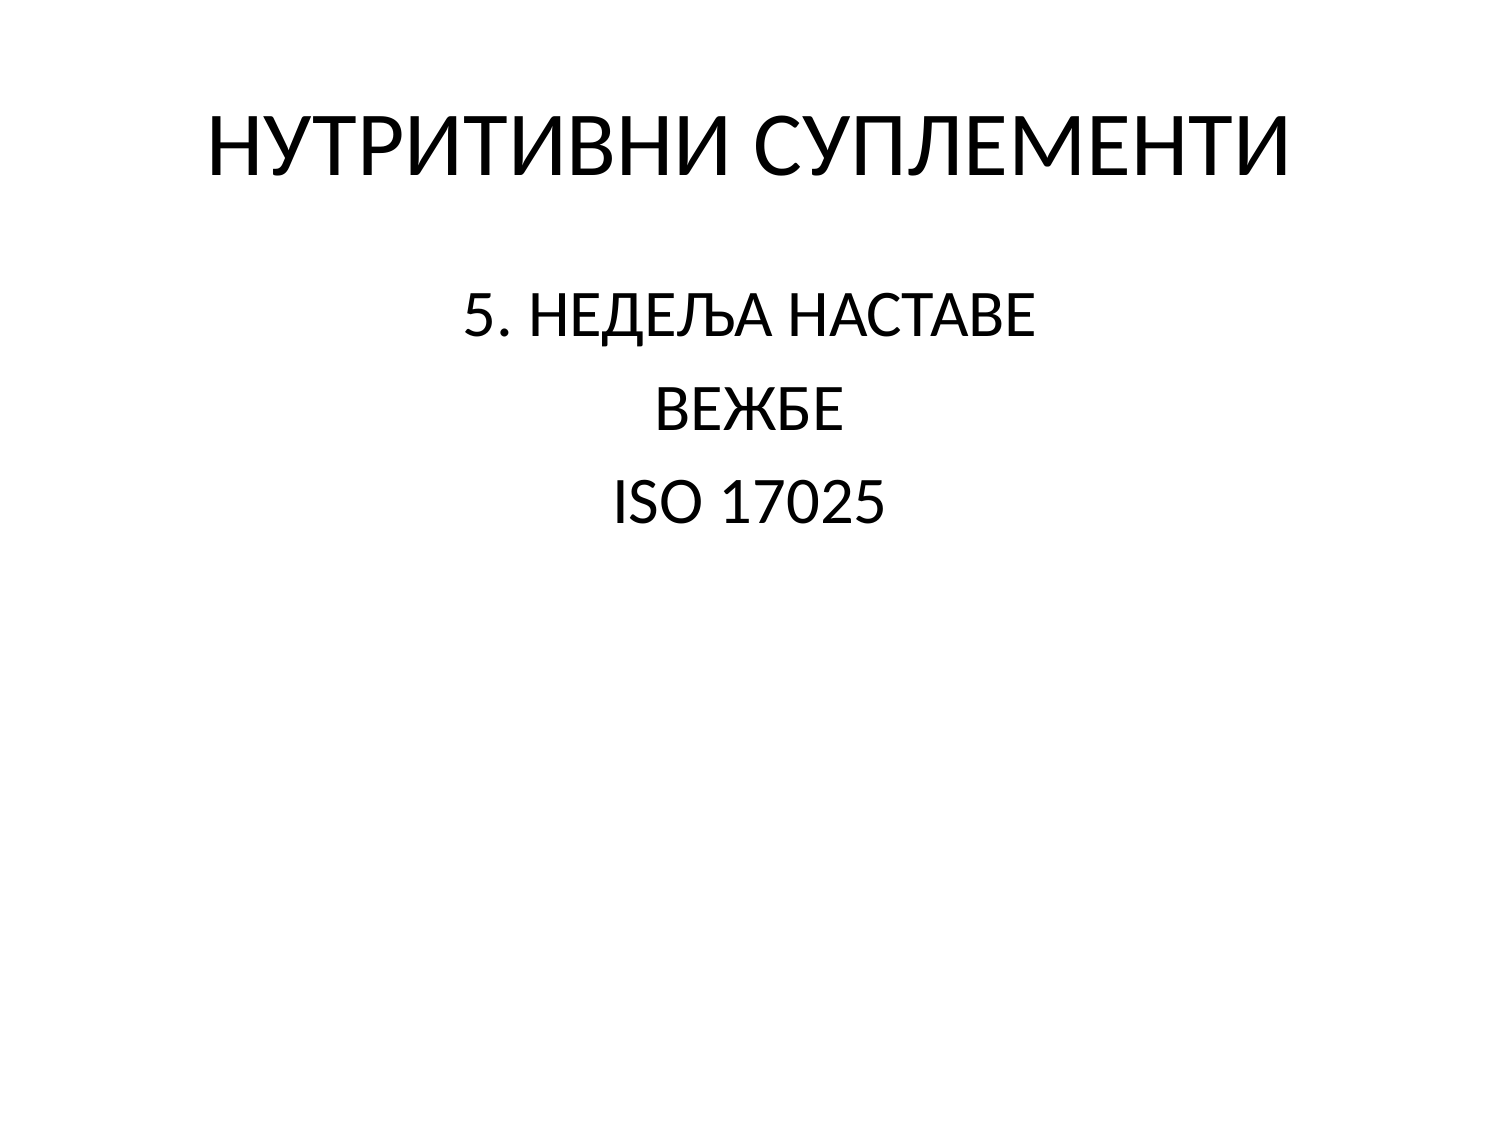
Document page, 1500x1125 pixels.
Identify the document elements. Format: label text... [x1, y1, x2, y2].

title НУТРИТИВНИ СУПЛЕМЕНТИ [75, 45, 1425, 233]
list 5. НЕДЕЉА НАСТАВЕ ВЕЖБЕ ISO 17025 [75, 262, 1425, 1005]
